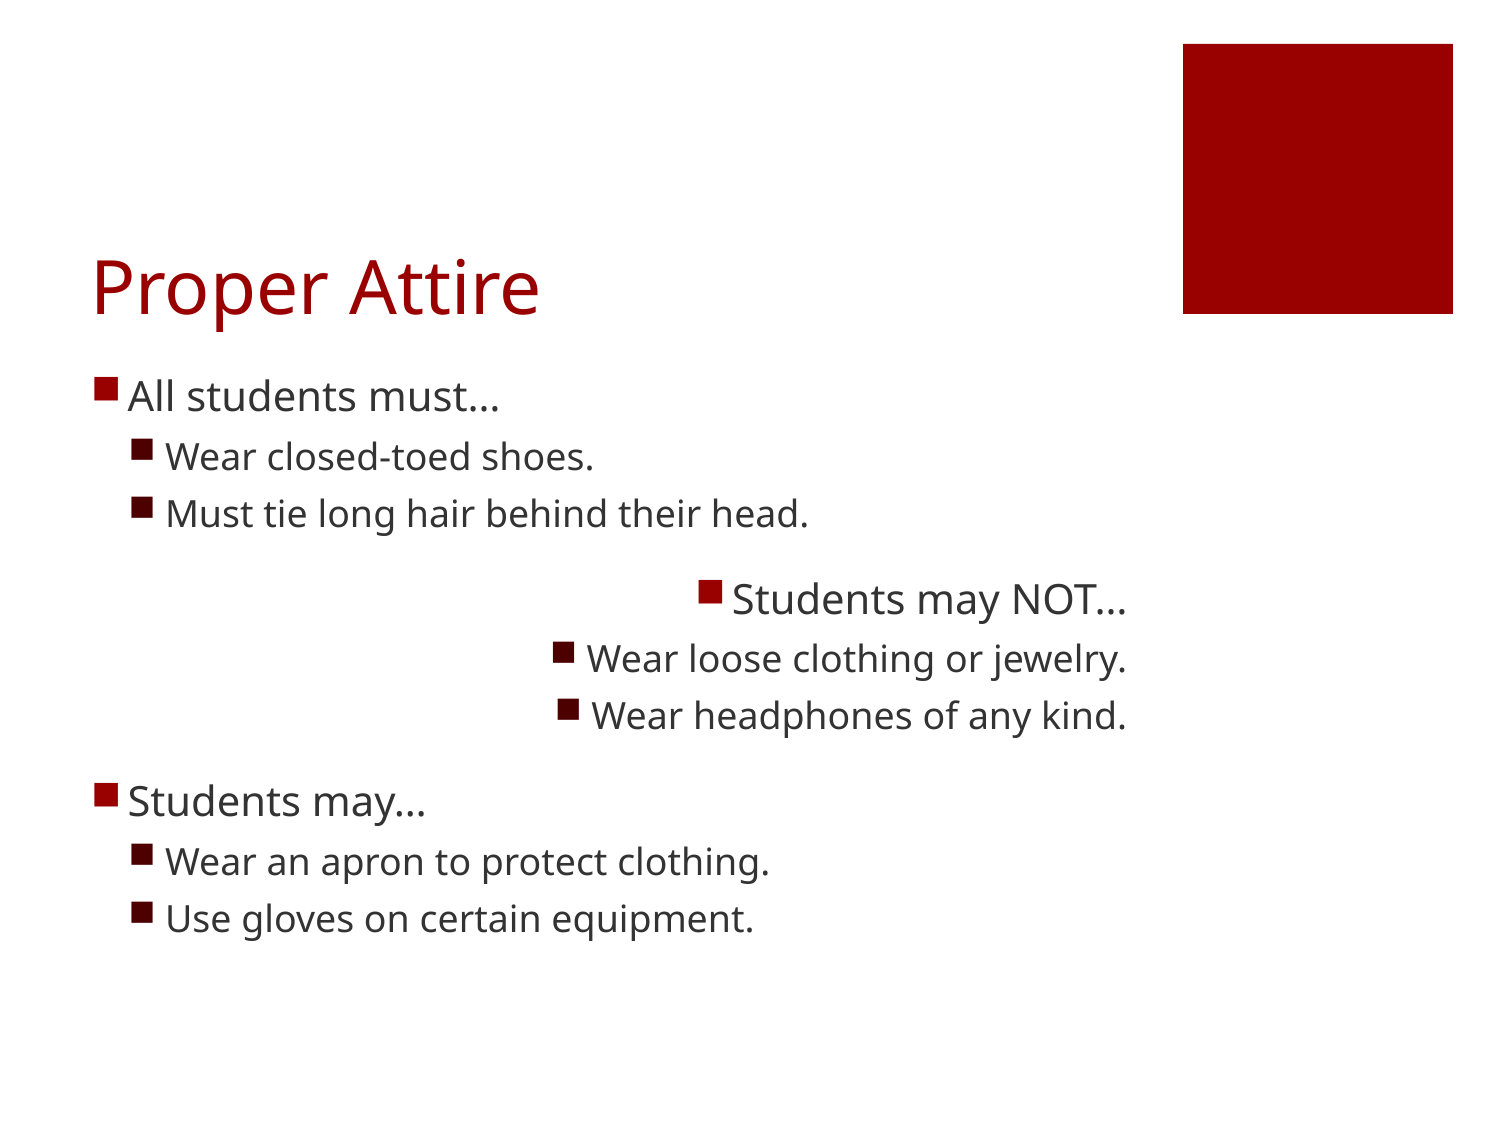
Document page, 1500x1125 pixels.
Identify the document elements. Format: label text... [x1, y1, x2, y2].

list All students must… Wear closed-toed shoes. Must tie long hair behind their head. Students may NOT… Wear loose clothing or jewelry. Wear headphones of any kind. Students may… Wear an apron to protect clothing. Use gloves on certain equipment. [75, 362, 1143, 1005]
title Proper Attire [75, 149, 1143, 338]
